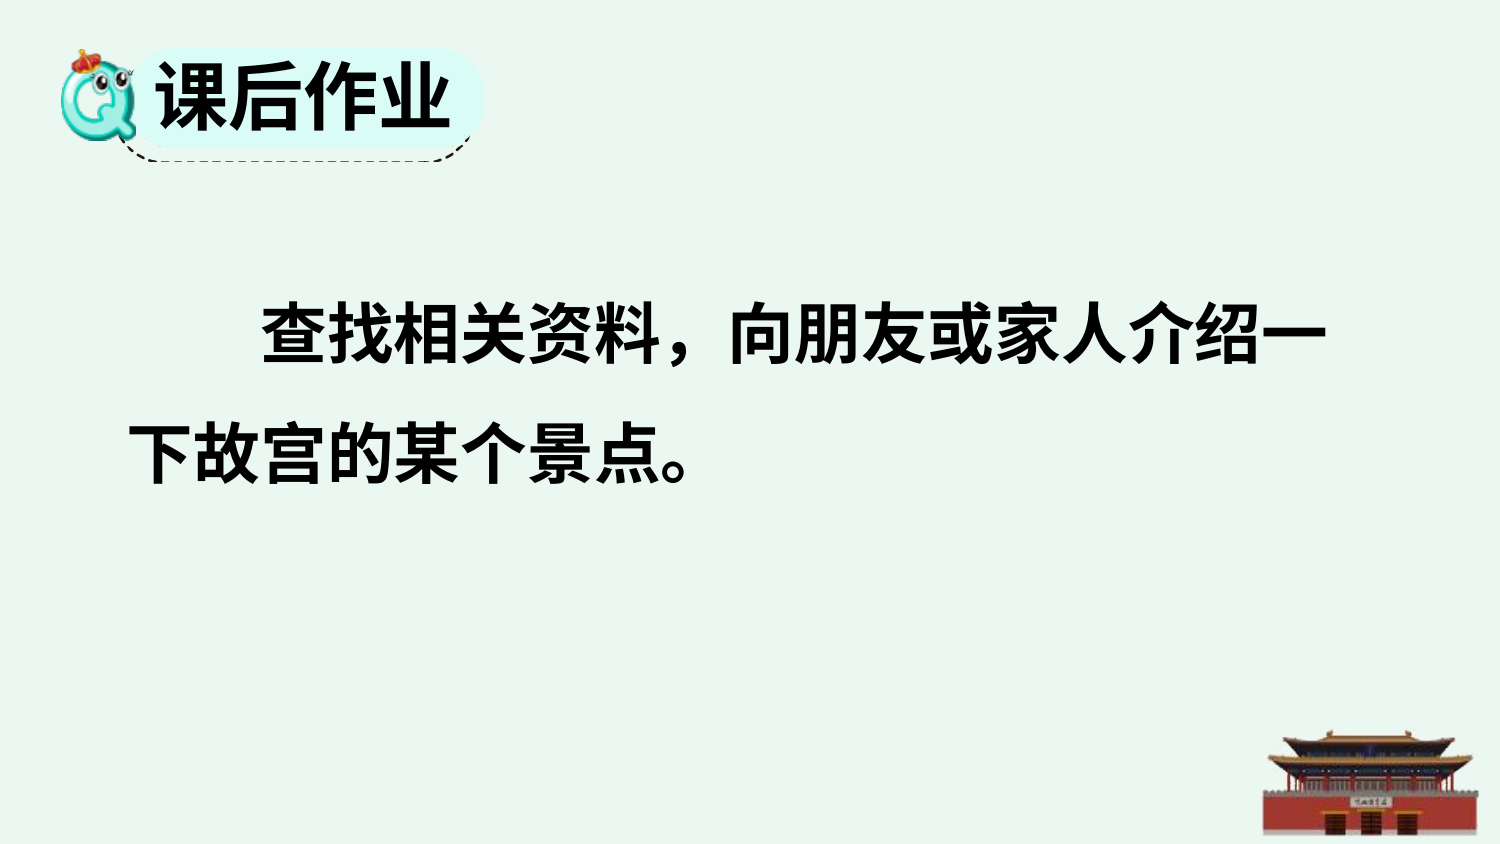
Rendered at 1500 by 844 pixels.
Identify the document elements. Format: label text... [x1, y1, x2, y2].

text_box 查找相关资料，向朋友或家人介绍一下故宫的某个景点。 [112, 244, 1381, 500]
text_box 课后作业 [141, 43, 491, 145]
picture [61, 48, 485, 163]
picture [1253, 725, 1484, 838]
